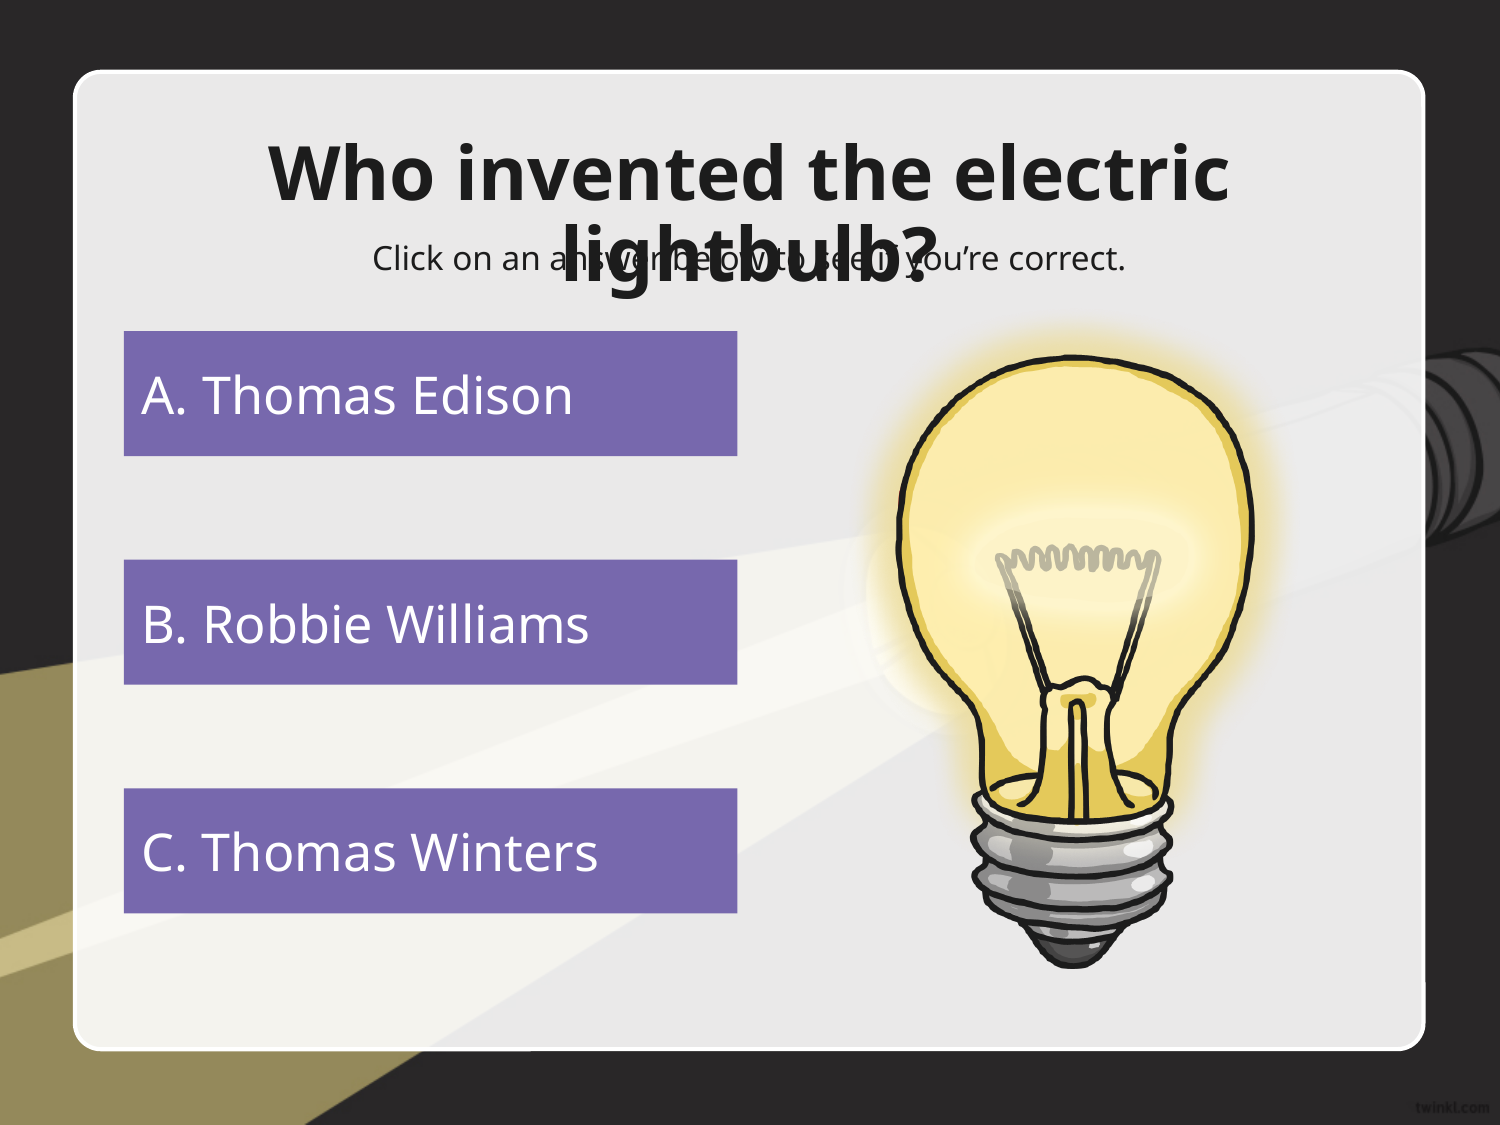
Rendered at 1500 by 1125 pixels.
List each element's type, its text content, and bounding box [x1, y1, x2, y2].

text_box Who invented the electric lightbulb? [75, 125, 1425, 226]
text_box C. Thomas Winters [123, 788, 738, 914]
text_box B. Robbie Williams [123, 559, 738, 685]
picture [0, 0, 1500, 1125]
text_box Click on an answer below to see if you’re correct. [369, 225, 1131, 290]
text_box A. Thomas Edison [123, 331, 738, 457]
